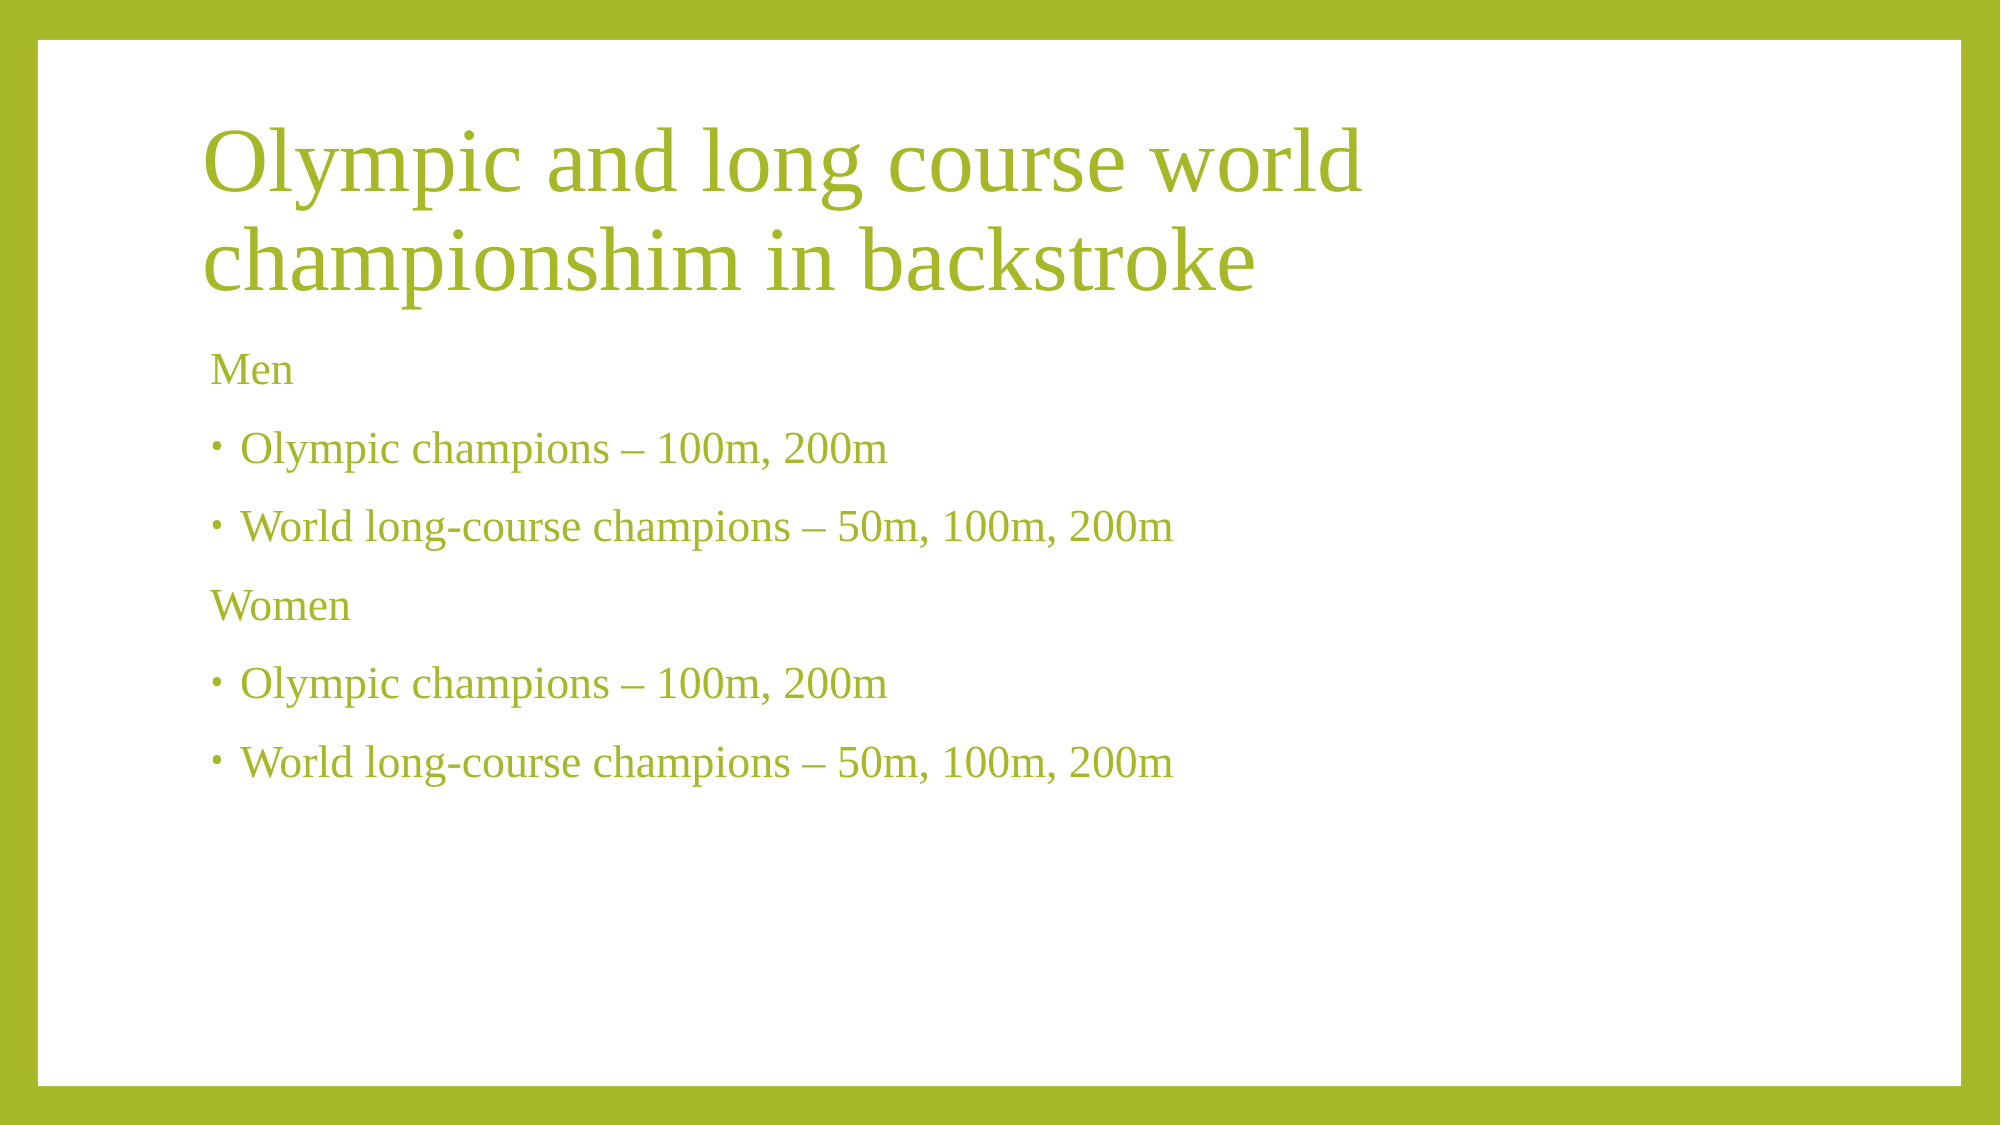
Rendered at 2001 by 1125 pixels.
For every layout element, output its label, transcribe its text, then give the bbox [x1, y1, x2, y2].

list Men Olympic champions – 100m, 200m World long-course champions – 50m, 100m, 200m Women Olympic champions – 100m, 200m World long-course champions – 50m, 100m, 200m [187, 337, 1808, 1000]
title Olympic and long course world championshim in backstroke [187, 99, 1808, 323]
